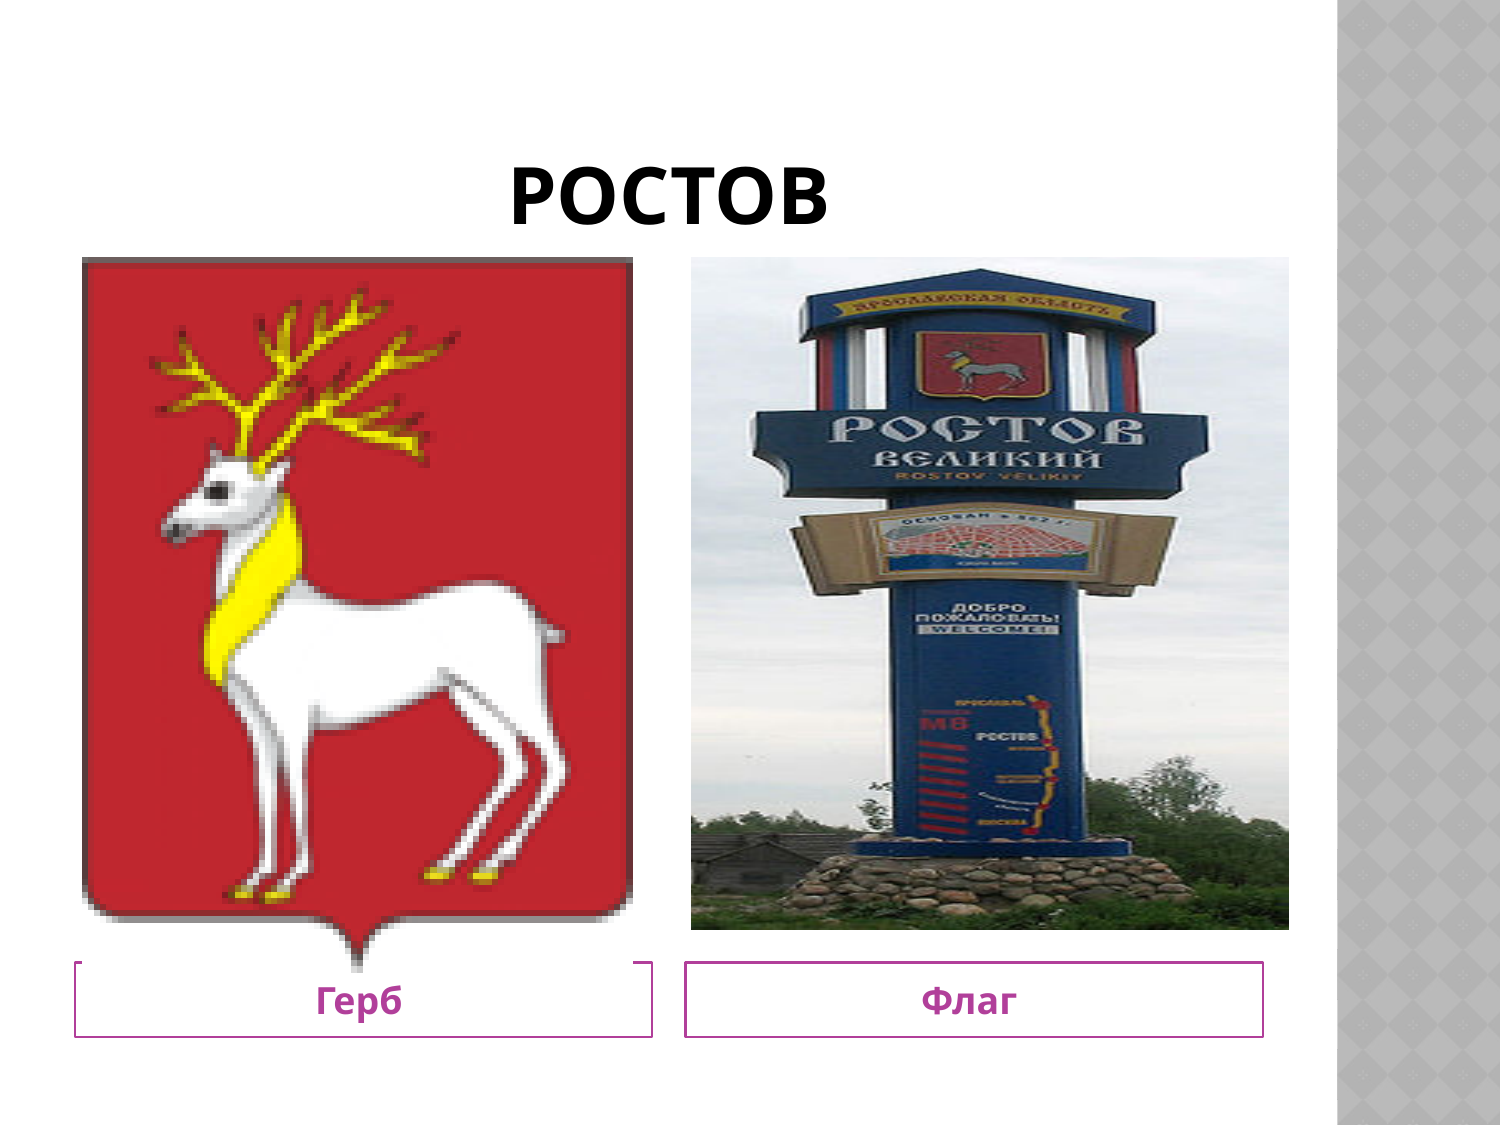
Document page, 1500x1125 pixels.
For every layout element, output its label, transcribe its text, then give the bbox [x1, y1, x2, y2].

list Герб [74, 961, 653, 1038]
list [81, 257, 634, 974]
list Флаг [684, 961, 1264, 1038]
title Ростов [75, 52, 1263, 240]
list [690, 257, 1290, 930]
